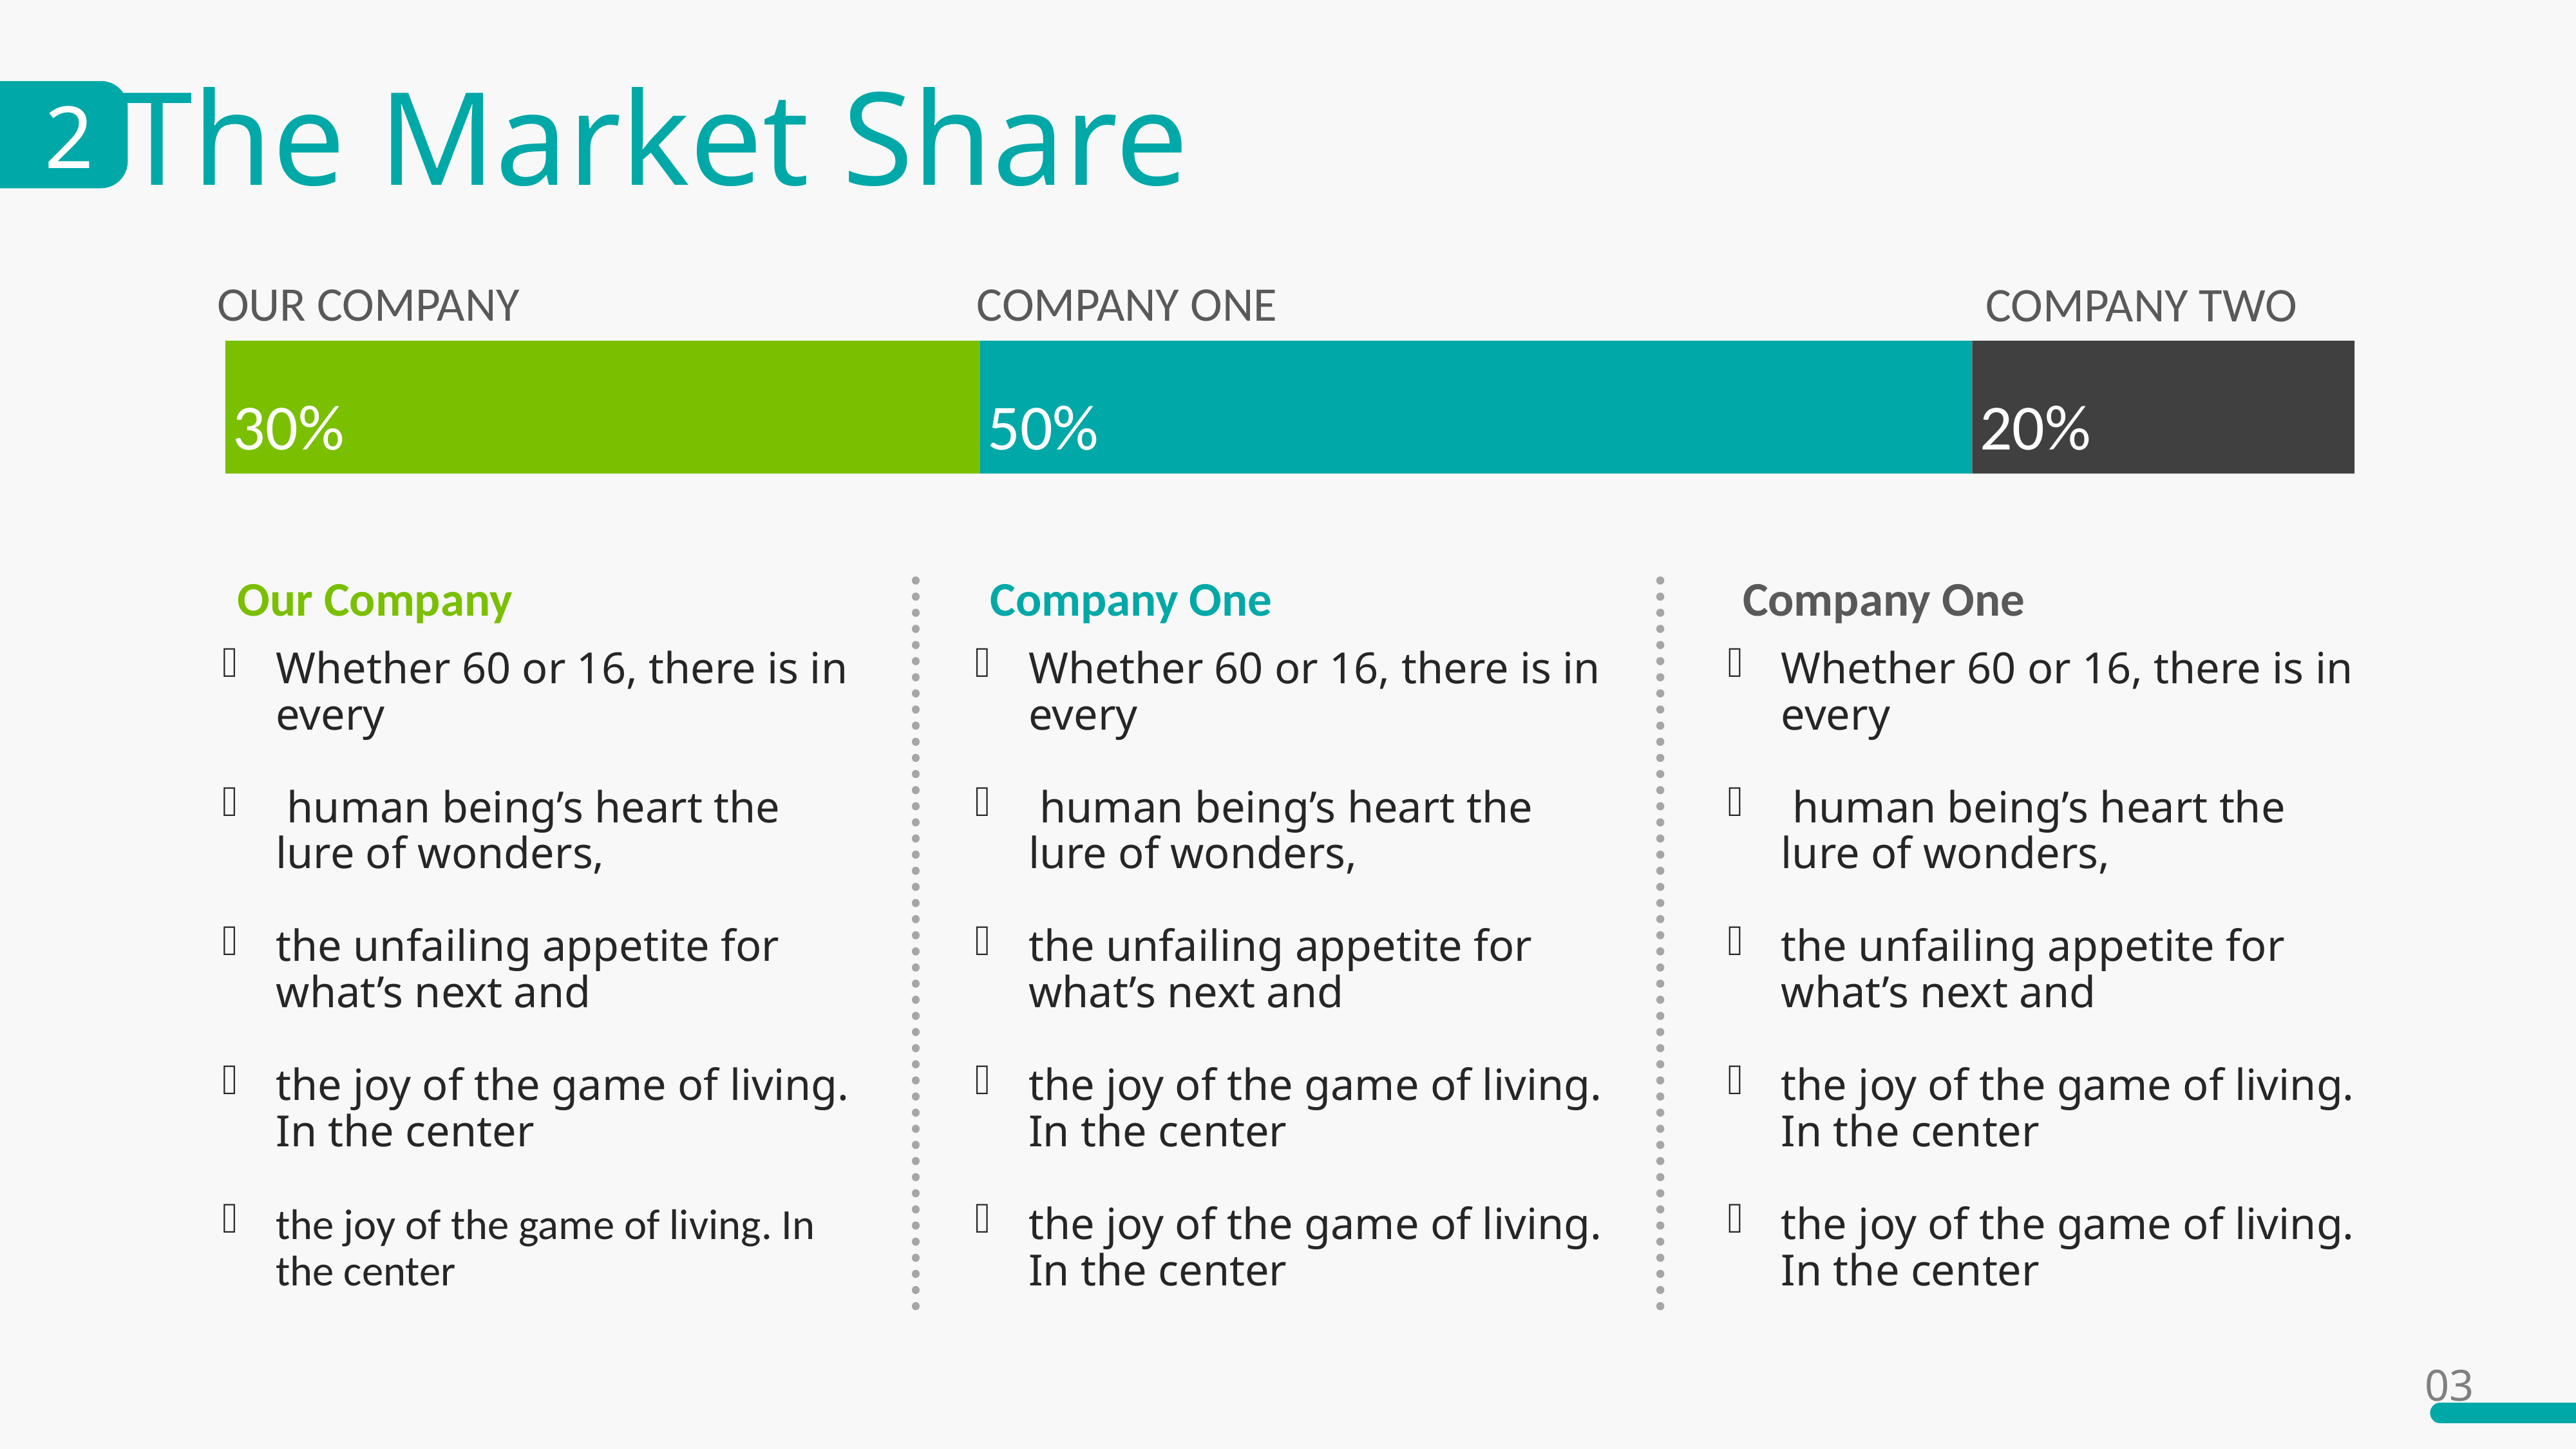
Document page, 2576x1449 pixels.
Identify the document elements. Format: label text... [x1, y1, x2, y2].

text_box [980, 340, 1972, 474]
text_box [0, 72, 128, 196]
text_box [212, 557, 875, 1345]
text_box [225, 340, 980, 474]
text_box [1972, 340, 2355, 474]
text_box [965, 557, 1627, 1350]
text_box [1718, 557, 2380, 1350]
text_box COMPANY ONE [967, 263, 1287, 340]
text_box OUR COMPANY [207, 263, 530, 341]
text_box The Market Share [111, 46, 1198, 221]
text_box COMPANY TWO [1976, 263, 2307, 340]
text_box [2414, 1348, 2576, 1419]
